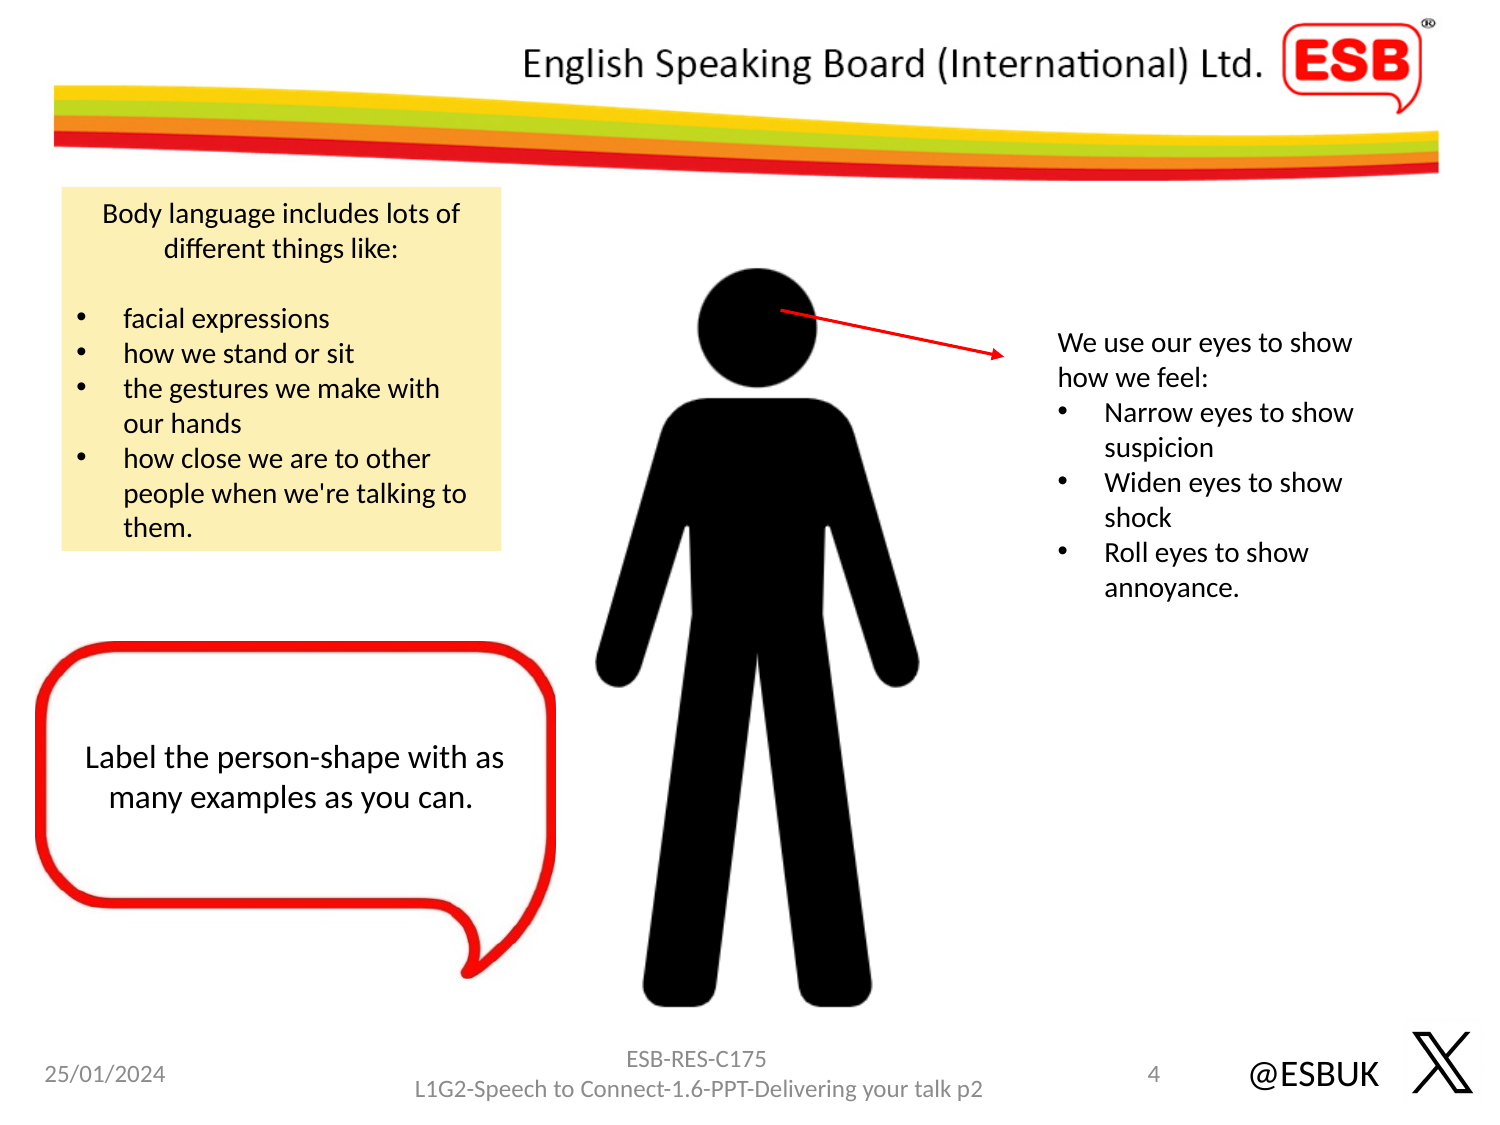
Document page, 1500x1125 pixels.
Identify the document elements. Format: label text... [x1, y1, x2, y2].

text_box Body language includes lots of different things like: facial expressions how we stand or sit the gestures we make with our hands how close we are to other people when we're talking to them. [61, 186, 502, 552]
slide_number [29, 1042, 367, 1103]
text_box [780, 310, 1005, 357]
text_box We use our eyes to show how we feel: Narrow eyes to show suspicion Widen eyes to show shock Roll eyes to show annoyance. [1042, 315, 1418, 611]
picture [572, 245, 948, 1037]
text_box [35, 641, 556, 979]
picture [1404, 1019, 1484, 1106]
footer ESB-RES-C175 L1G2-Speech to Connect-1.6-PPT-Delivering your talk p2 [395, 1042, 930, 1103]
slide_number 4 [930, 1042, 1176, 1103]
picture [0, 0, 1500, 189]
